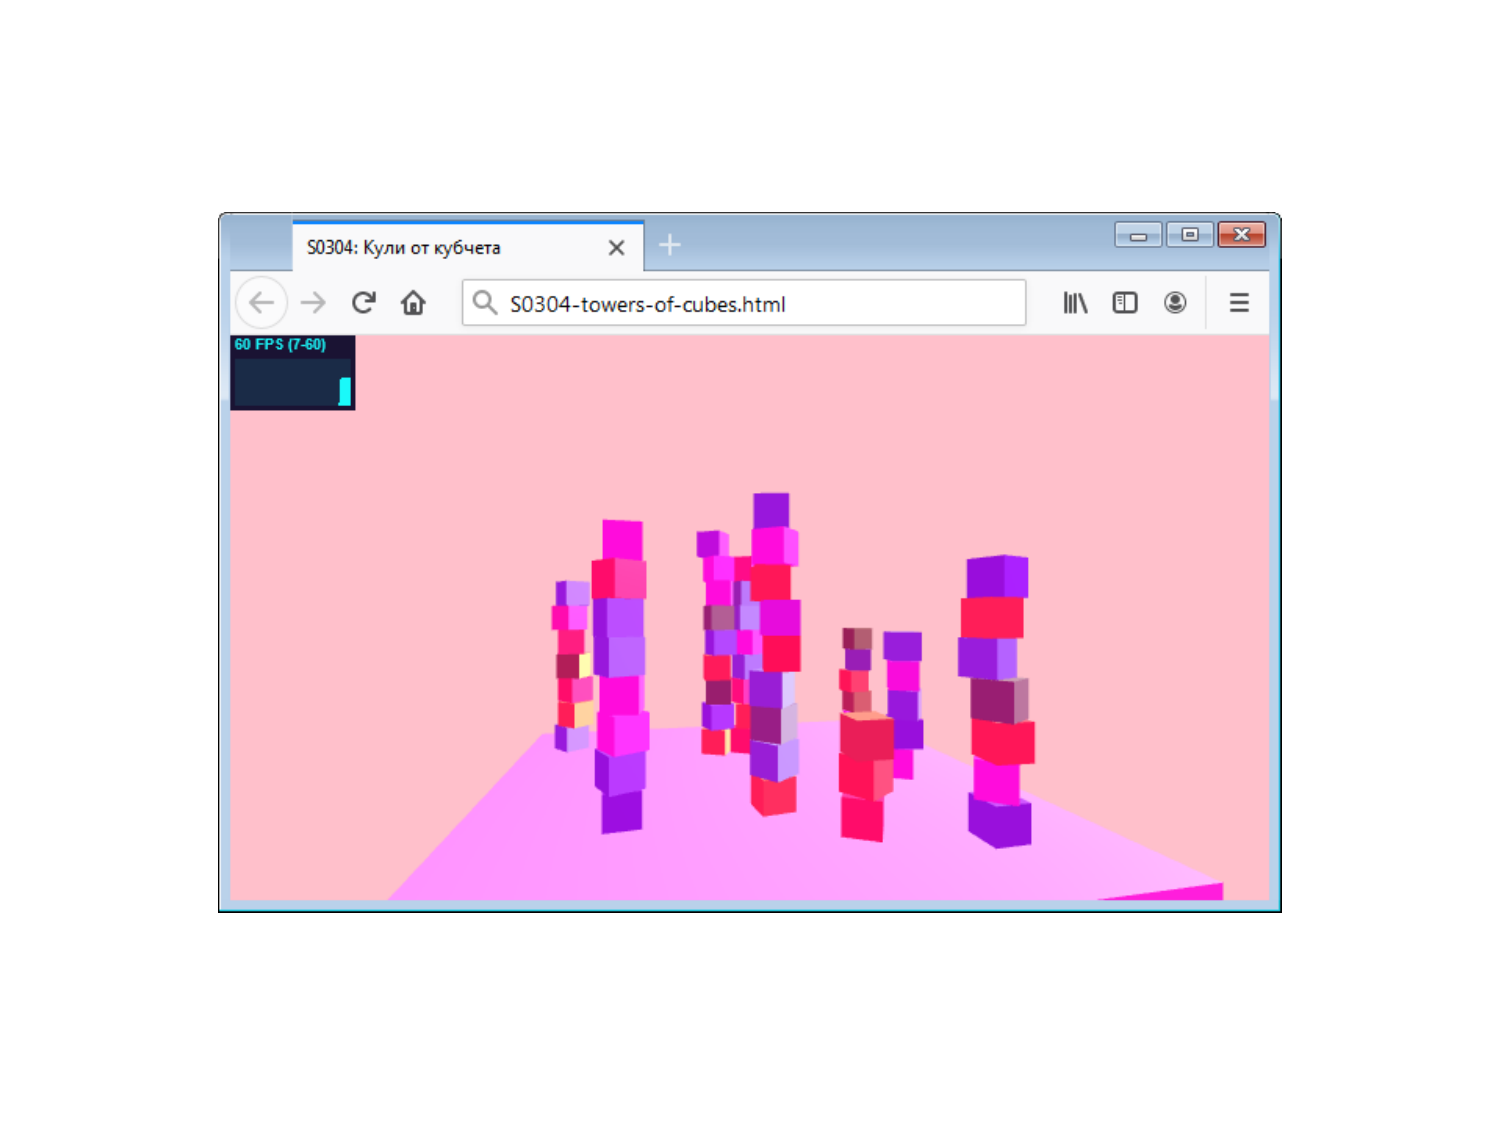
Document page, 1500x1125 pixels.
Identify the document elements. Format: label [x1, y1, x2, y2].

picture [218, 212, 1282, 913]
